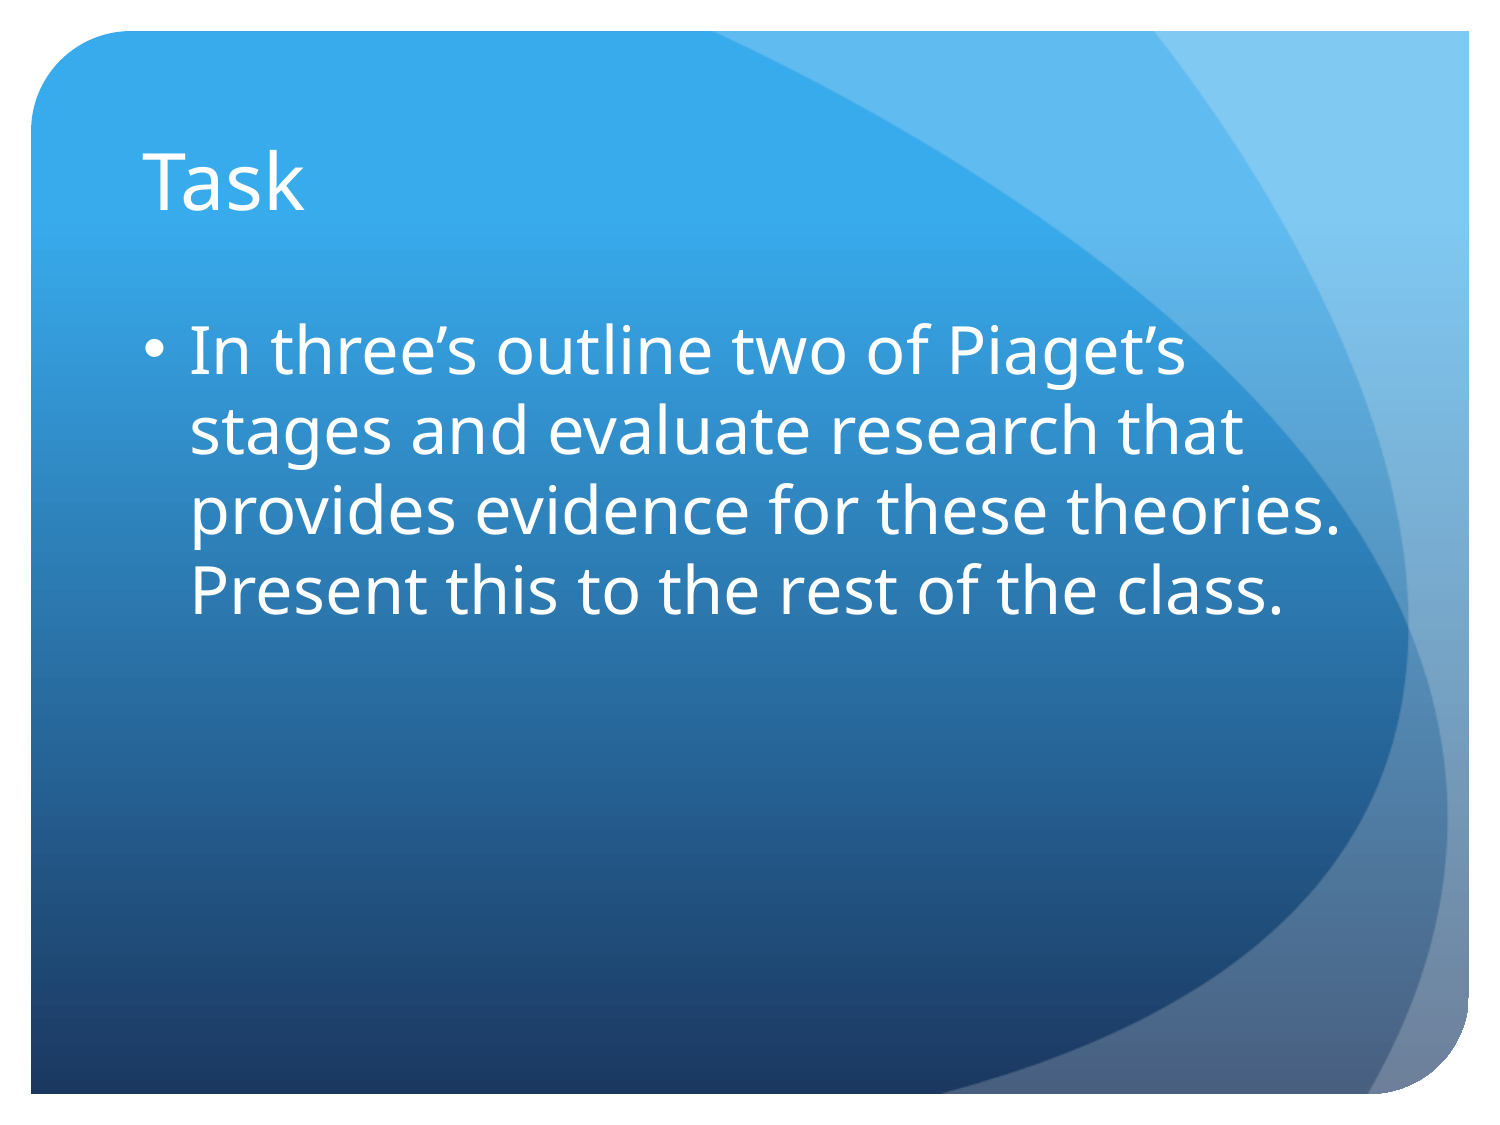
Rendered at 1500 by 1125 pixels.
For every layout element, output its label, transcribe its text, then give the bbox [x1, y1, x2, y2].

picture [24, 30, 1473, 1094]
title Task [127, 62, 1372, 234]
list In three’s outline two of Piaget’s stages and evaluate research that provides evidence for these theories. Present this to the rest of the class. [127, 299, 1372, 991]
